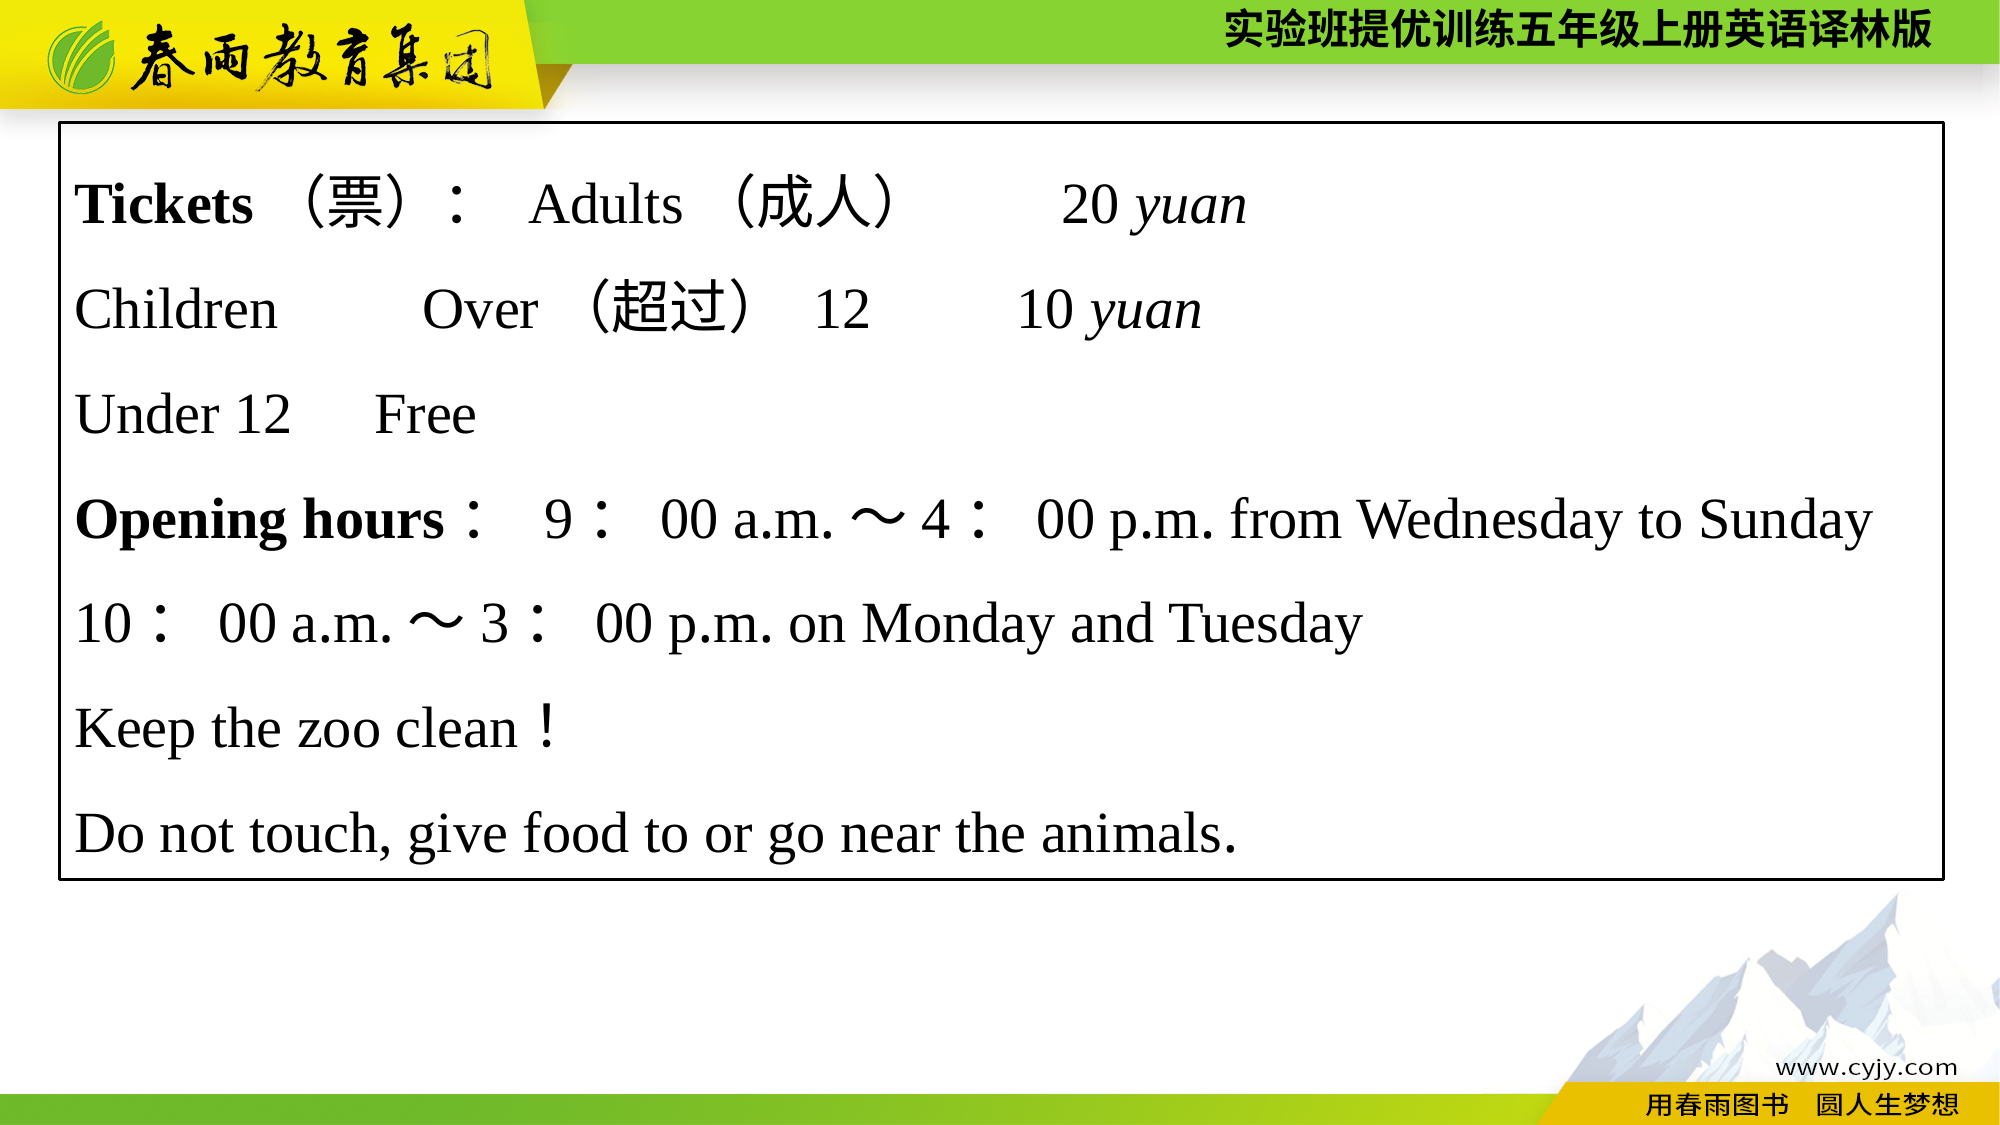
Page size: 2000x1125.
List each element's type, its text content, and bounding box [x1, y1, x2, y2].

list Tickets（票）： Adults（成人） 20 yuan Children Over（超过） 12 10 yuan Under 12 Free Opening hours： 9：00 a.m.～4：00 p.m. from Wednesday to Sunday 10：00 a.m.～3：00 p.m. on Monday and Tuesday Keep the zoo clean！ Do not touch, give food to or go near the animals. [59, 122, 1944, 880]
picture [0, 0, 2000, 1125]
